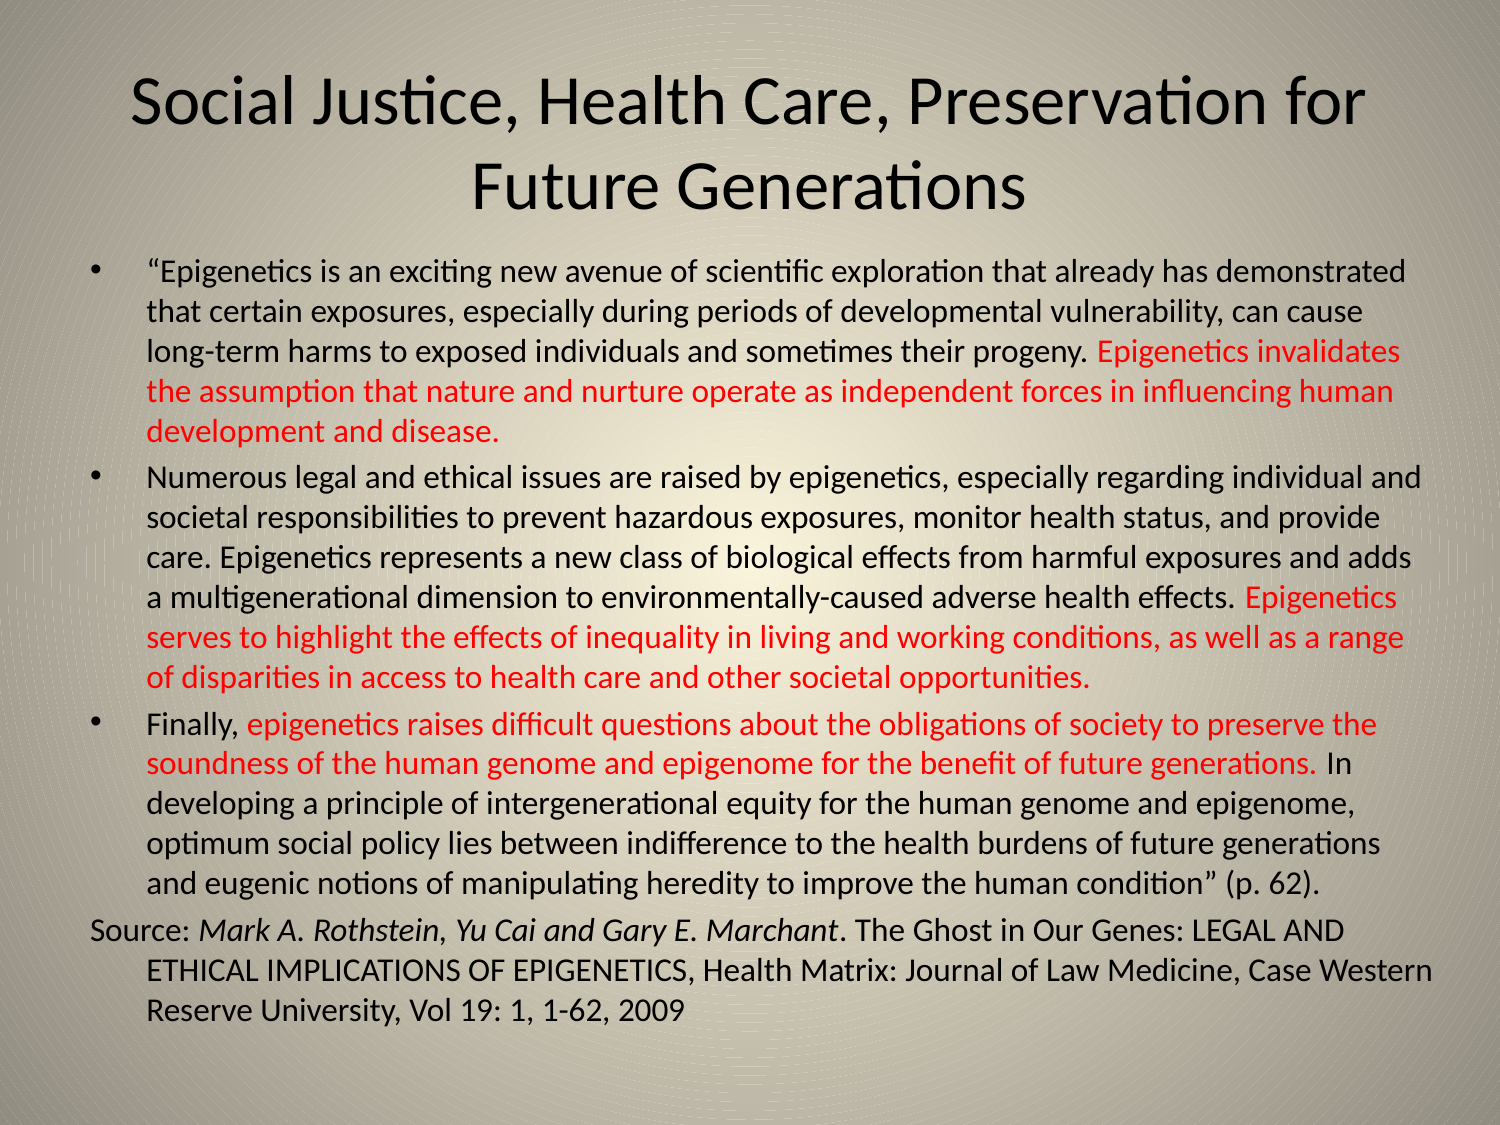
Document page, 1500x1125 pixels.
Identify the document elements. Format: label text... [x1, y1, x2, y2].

list “Epigenetics is an exciting new avenue of scientific exploration that already has demonstrated that certain exposures, especially during periods of developmental vulnerability, can cause long-term harms to exposed individuals and sometimes their progeny. Epigenetics invalidates the assumption that nature and nurture operate as independent forces in influencing human development and disease. Numerous legal and ethical issues are raised by epigenetics, especially regarding individual and societal responsibilities to prevent hazardous exposures, monitor health status, and provide care. Epigenetics represents a new class of biological effects from harmful exposures and adds a multigenerational dimension to environmentally-caused adverse health effects. Epigenetics serves to highlight the effects of inequality in living and working conditions, as well as a range of disparities in access to health care and other societal opportunities. Finally, epigenetics raises difficult questions about the obligations of society to preserve the soundness of the human genome and epigenome for the benefit of future generations. In developing a principle of intergenerational equity for the human genome and epigenome, optimum social policy lies between indifference to the health burdens of future generations and eugenic notions of manipulating heredity to improve the human condition” (p. 62). Source: Mark A. Rothstein, Yu Cai and Gary E. Marchant. The Ghost in Our Genes: LEGAL AND ETHICAL IMPLICATIONS OF EPIGENETICS, Health Matrix: Journal of Law Medicine, Case Western Reserve University, Vol 19: 1, 1-62, 2009 [75, 241, 1453, 1105]
title Social Justice, Health Care, Preservation for Future Generations [75, 45, 1425, 233]
